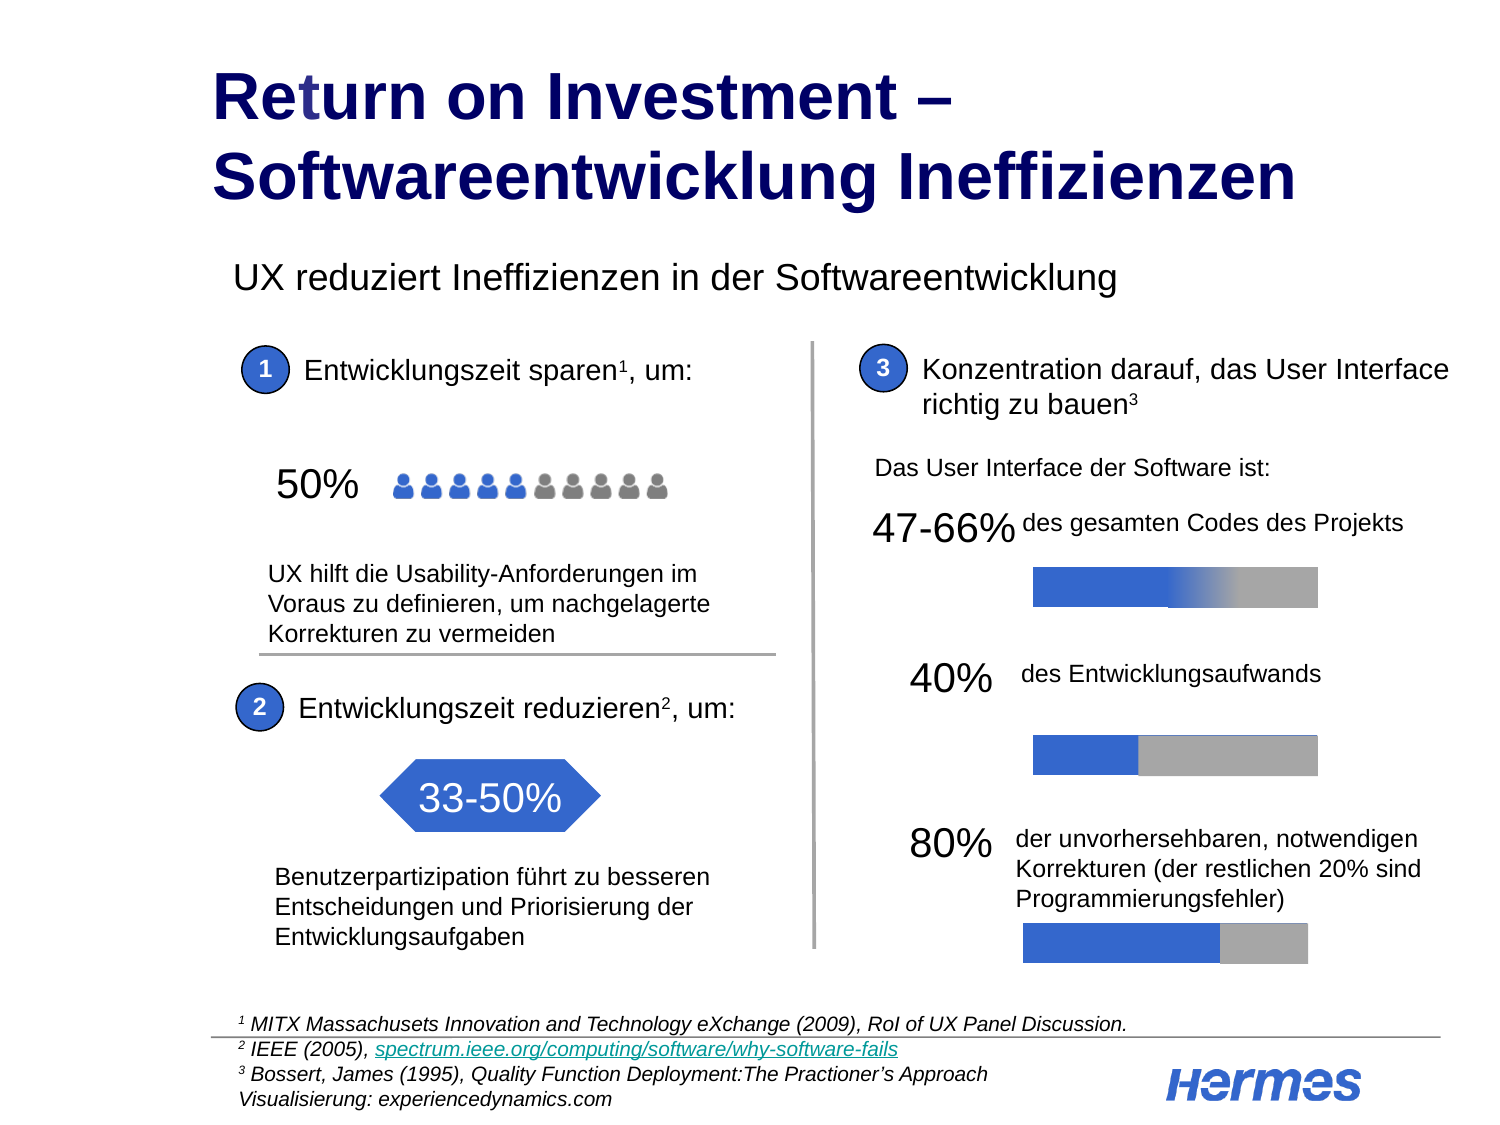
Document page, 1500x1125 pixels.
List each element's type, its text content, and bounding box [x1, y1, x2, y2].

text_box [1138, 735, 1318, 777]
text_box [1220, 923, 1309, 964]
text_box 80% [850, 808, 1008, 874]
text_box [1168, 567, 1318, 608]
text_box Entwicklungszeit sparen1, um: [289, 344, 807, 395]
text_box Das User Interface der Software ist: [859, 443, 1383, 489]
text_box Benutzerpartizipation führt zu besseren Entscheidungen und Priorisierung der Entwicklungsaufgaben [259, 853, 783, 958]
text_box Entwicklungszeit reduzieren2, um: [283, 681, 806, 732]
text_box [1031, 565, 1318, 608]
text_box UX hilft die Usability-Anforderungen im Voraus zu definieren, um nachgelagerte Korrekturen zu vermeiden [253, 549, 777, 655]
title Return on Investment – Softwareentwicklung Ineffizienzen [212, 52, 1437, 216]
text_box 50% [261, 449, 375, 515]
text_box 33-50% [378, 758, 603, 833]
text_box 40% [855, 643, 1008, 709]
text_box des Entwicklungsaufwands [1006, 650, 1500, 696]
text_box Konzentration darauf, das User Interface richtig zu bauen3 [907, 342, 1461, 428]
text_box 1 MITX Massachusets Innovation and Technology eXchange (2009), RoI of UX Panel Discussion. 2 IEEE (2005), spectrum.ieee.org/computing/software/why-software-fails 3 Bossert, James (1995), Quality Function Deployment:The Practioner’s Approach Visualisierung: experiencedynamics.com [223, 1002, 1144, 1118]
text_box [1022, 921, 1309, 965]
picture [1166, 1069, 1361, 1101]
text_box UX reduziert Ineffizienzen in der Softwareentwicklung [218, 245, 1134, 306]
text_box 2 [236, 683, 283, 731]
picture [374, 455, 686, 520]
text_box der unvorhersehbaren, notwendigen Korrekturen (der restlichen 20% sind Programmierungsfehler) [1000, 815, 1460, 921]
text_box des gesamten Codes des Projekts [1007, 499, 1500, 545]
text_box 47-66% [857, 492, 1032, 558]
text_box 3 [859, 344, 907, 392]
text_box 1 [241, 345, 289, 394]
text_box [1031, 734, 1318, 777]
